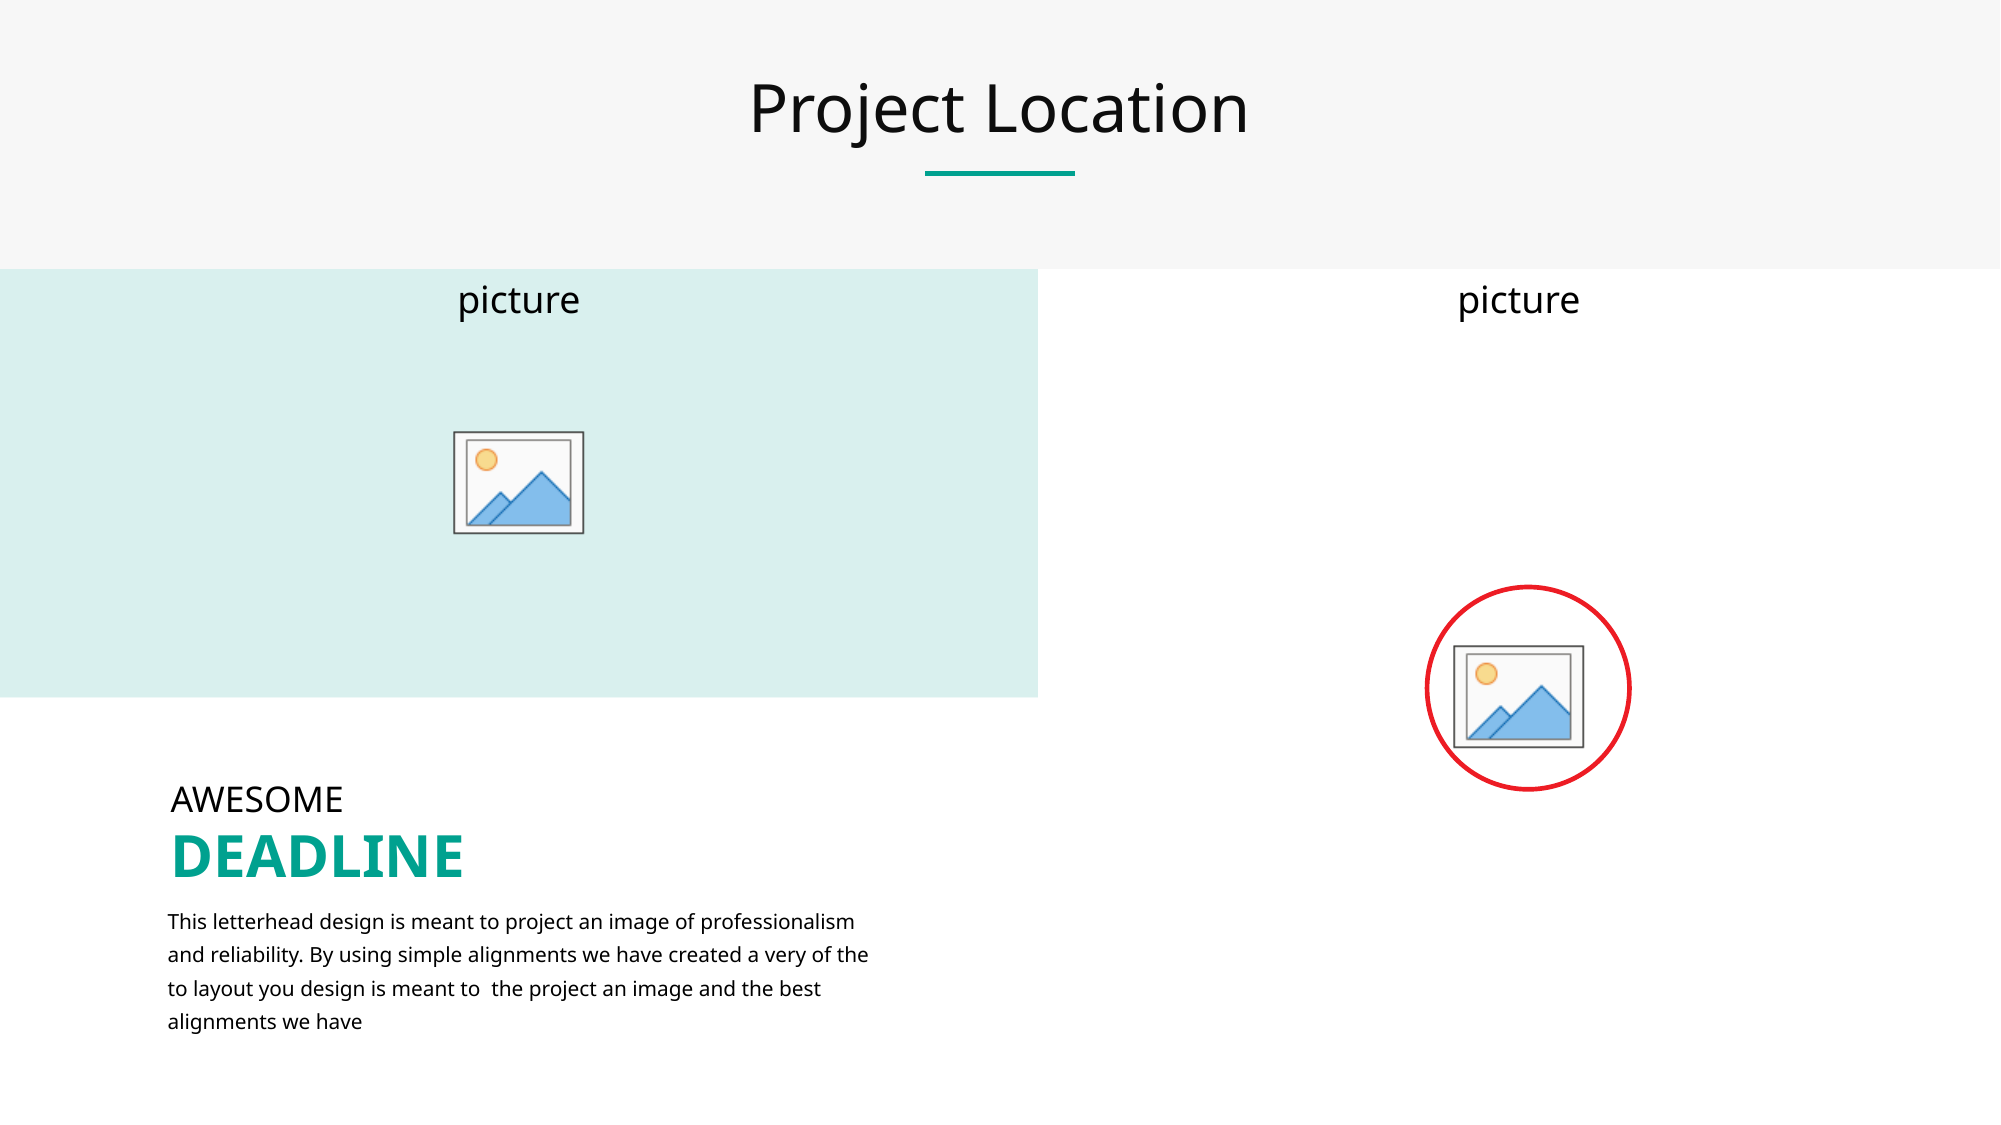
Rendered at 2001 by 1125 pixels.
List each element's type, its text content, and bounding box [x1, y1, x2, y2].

picture [0, 268, 2000, 1125]
title Project Location [137, 55, 1863, 167]
text_box [0, 0, 2000, 269]
text_box [0, 698, 1037, 1125]
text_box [155, 769, 883, 1053]
